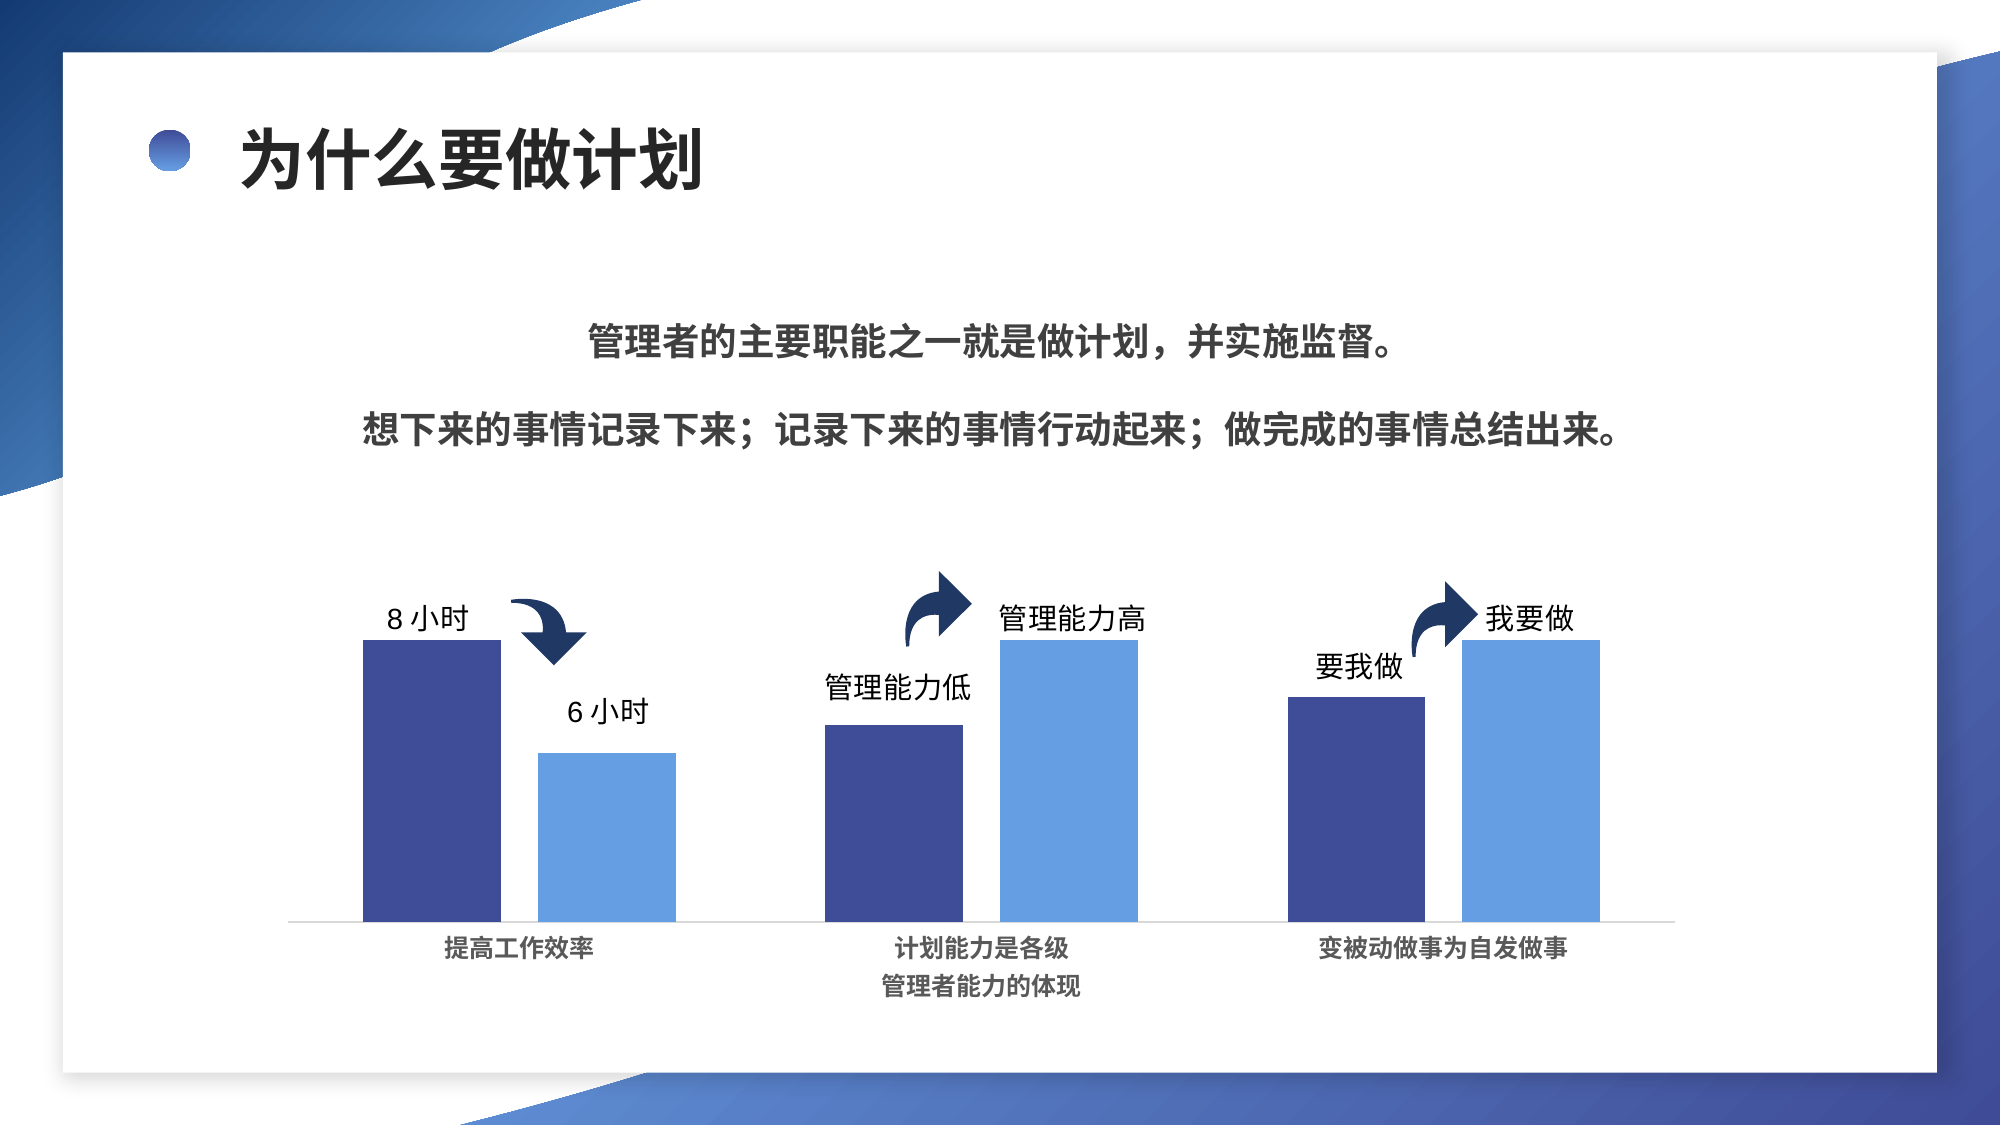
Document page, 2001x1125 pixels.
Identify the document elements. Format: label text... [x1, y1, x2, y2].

text_box 为什么要做计划 [223, 109, 772, 189]
chart [259, 575, 1704, 1012]
text_box [147, 128, 192, 173]
text_box [456, 50, 2000, 1125]
text_box 管理者的主要职能之一就是做计划，并实施监督。 想下来的事情记录下来；记录下来的事情行动起来；做完成的事情总结出来。 [306, 287, 1694, 459]
text_box [0, 0, 642, 497]
text_box [62, 51, 1938, 1074]
